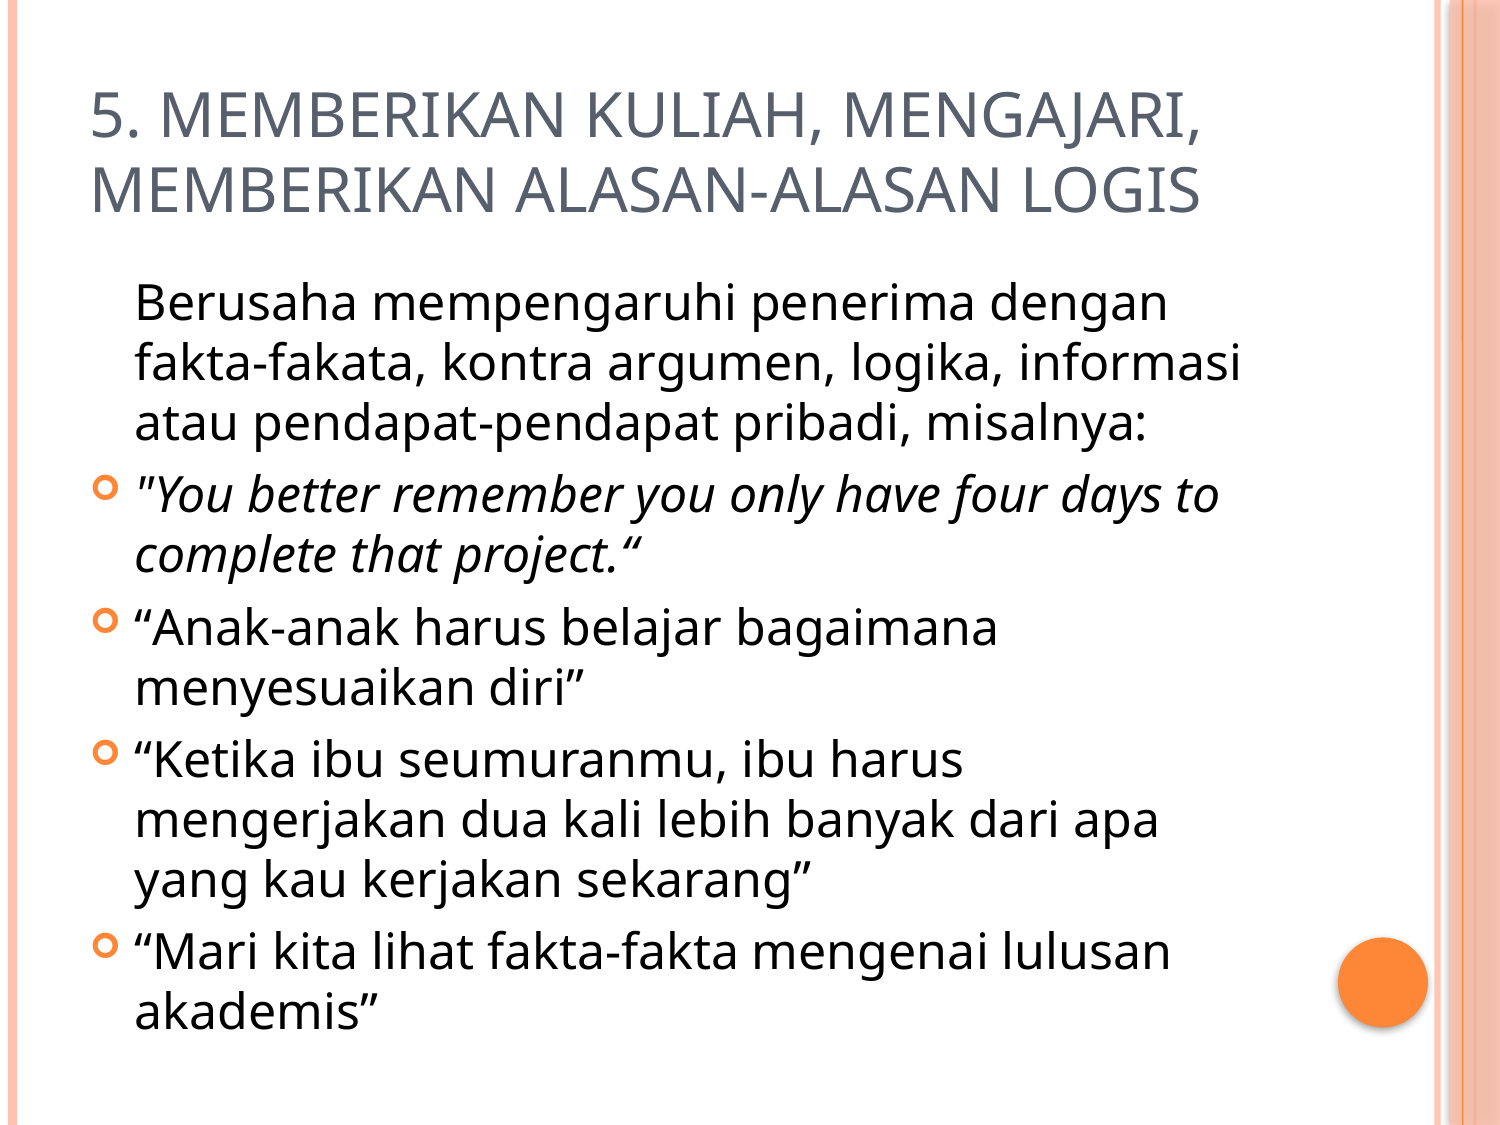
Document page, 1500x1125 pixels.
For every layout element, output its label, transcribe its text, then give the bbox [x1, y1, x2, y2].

list Berusaha mempengaruhi penerima dengan fakta-fakata, kontra argumen, logika, informasi atau pendapat-pendapat pribadi, misalnya: "You better remember you only have four days to complete that project.“ “Anak-anak harus belajar bagaimana menyesuaikan diri” “Ketika ibu seumuranmu, ibu harus mengerjakan dua kali lebih banyak dari apa yang kau kerjakan sekarang” “Mari kita lihat fakta-fakta mengenai lulusan akademis” [75, 262, 1300, 1062]
title 5. Memberikan kuliah, mengajari, memberikan alasan-alasan logis [75, 45, 1300, 233]
